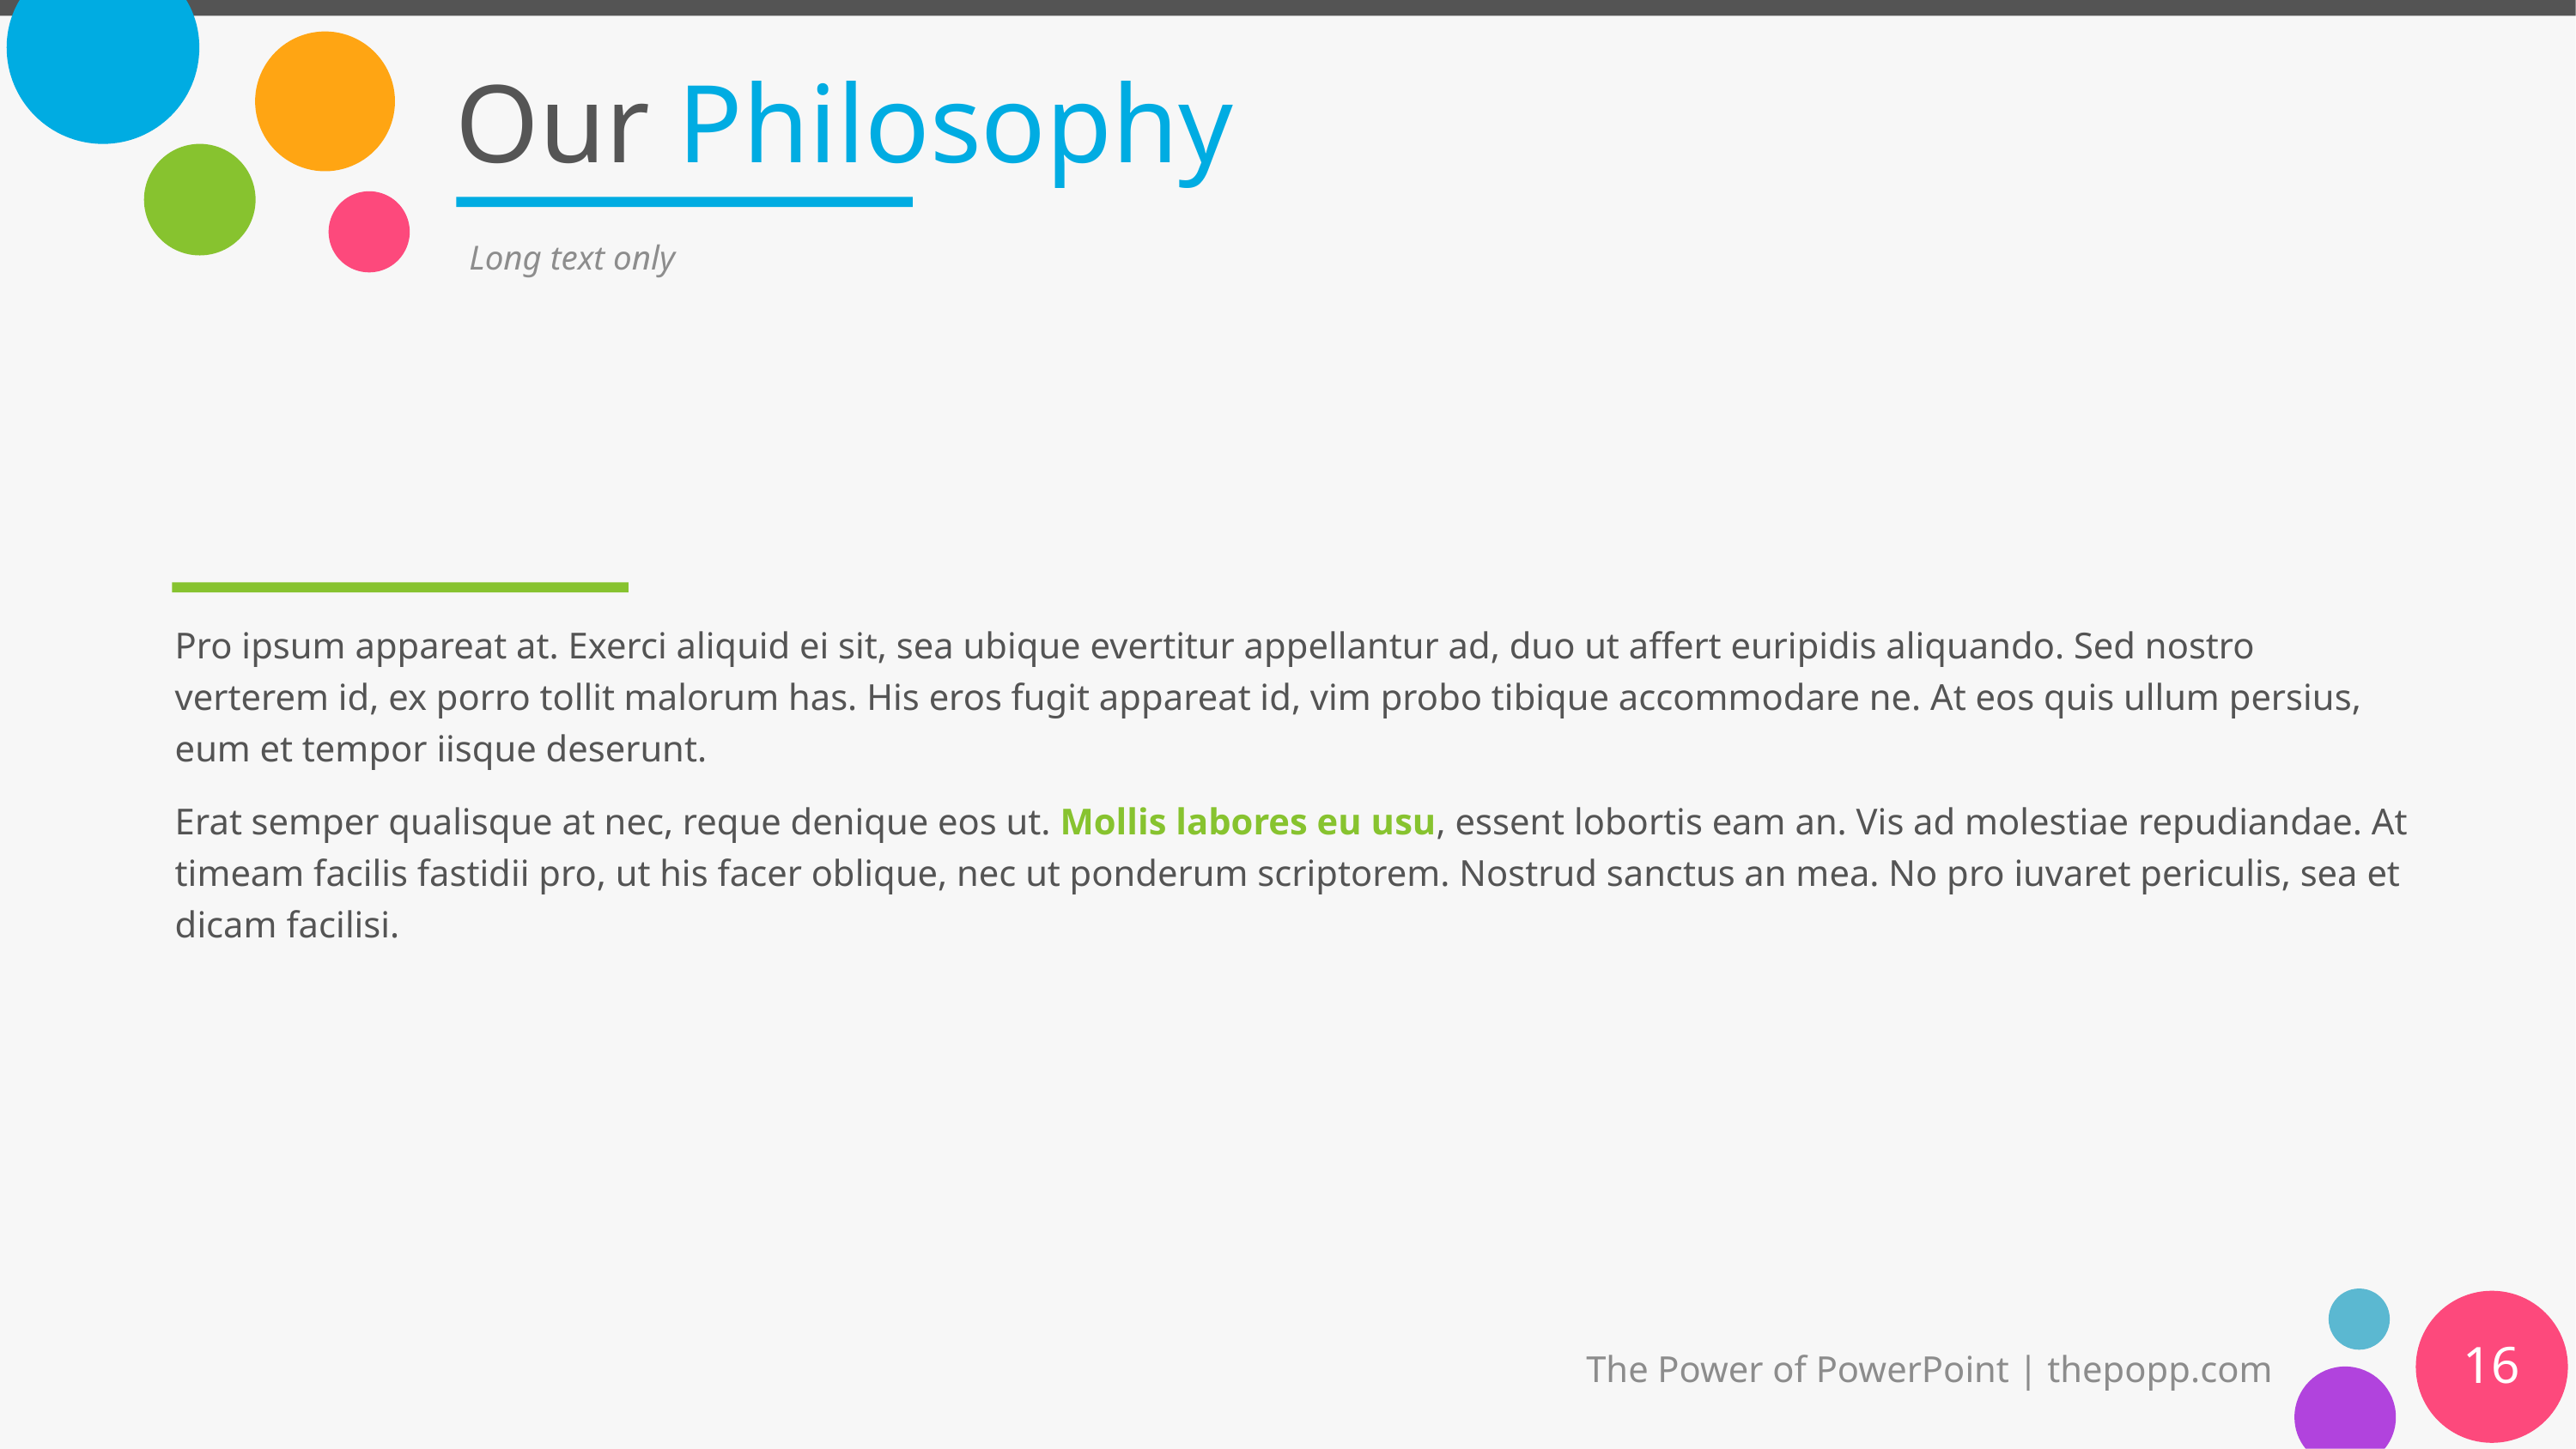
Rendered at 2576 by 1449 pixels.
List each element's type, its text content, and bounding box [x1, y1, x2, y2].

list Long text only [446, 217, 2465, 288]
footer The Power of PowerPoint | thepopp.com [1479, 1332, 2296, 1410]
list Pro ipsum appareat at. Exerci aliquid ei sit, sea ubique evertitur appellantur ad, duo ut affert euripidis aliquando. Sed nostro verterem id, ex porro tollit malorum has. His eros fugit appareat id, vim probo tibique accommodare ne. At eos quis ullum persius, eum et tempor iisque deserunt. Erat semper qualisque at nec, reque denique eos ut. Mollis labores eu usu, essent lobortis eam an. Vis ad molestiae repudiandae. At timeam facilis fastidii pro, ut his facer oblique, nec ut ponderum scriptorem. Nostrud sanctus an mea. No pro iuvaret periculis, sea et dicam facilisi. [151, 602, 2434, 1070]
slide_number 16 [2415, 1328, 2568, 1406]
title Our Philosophy [433, 34, 2454, 204]
